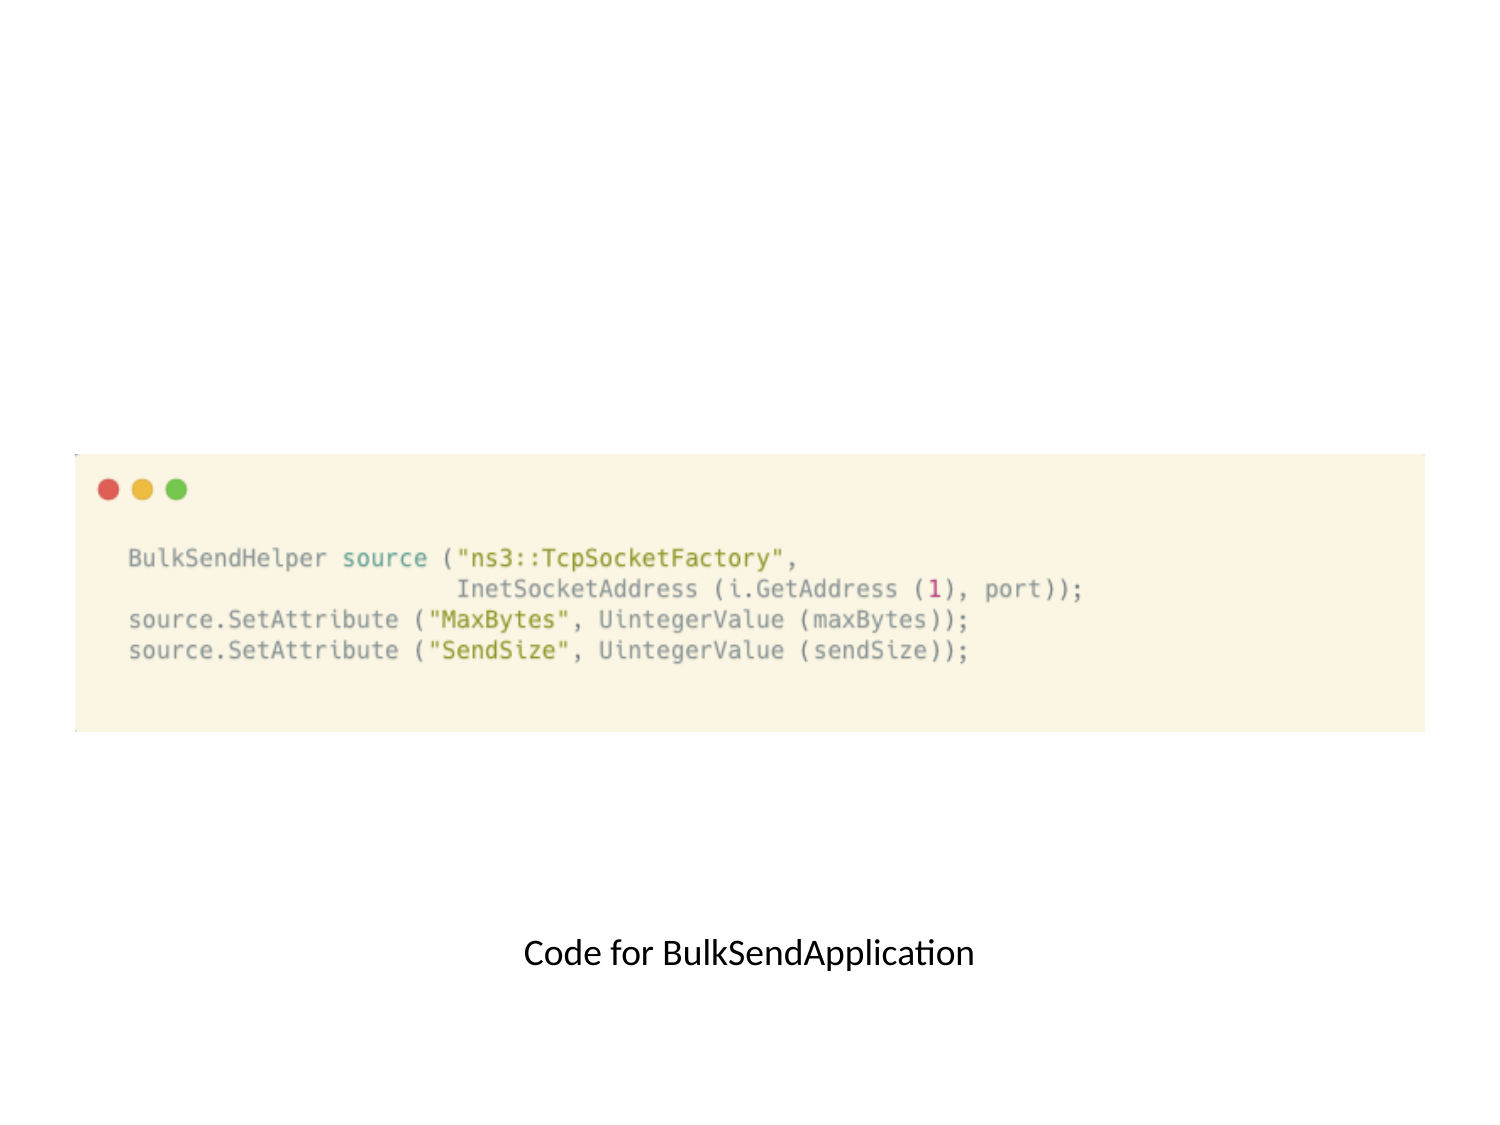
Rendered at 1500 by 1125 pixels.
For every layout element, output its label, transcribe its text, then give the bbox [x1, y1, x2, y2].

picture [74, 453, 1426, 732]
text_box Code for BulkSendApplication [74, 920, 1425, 1005]
